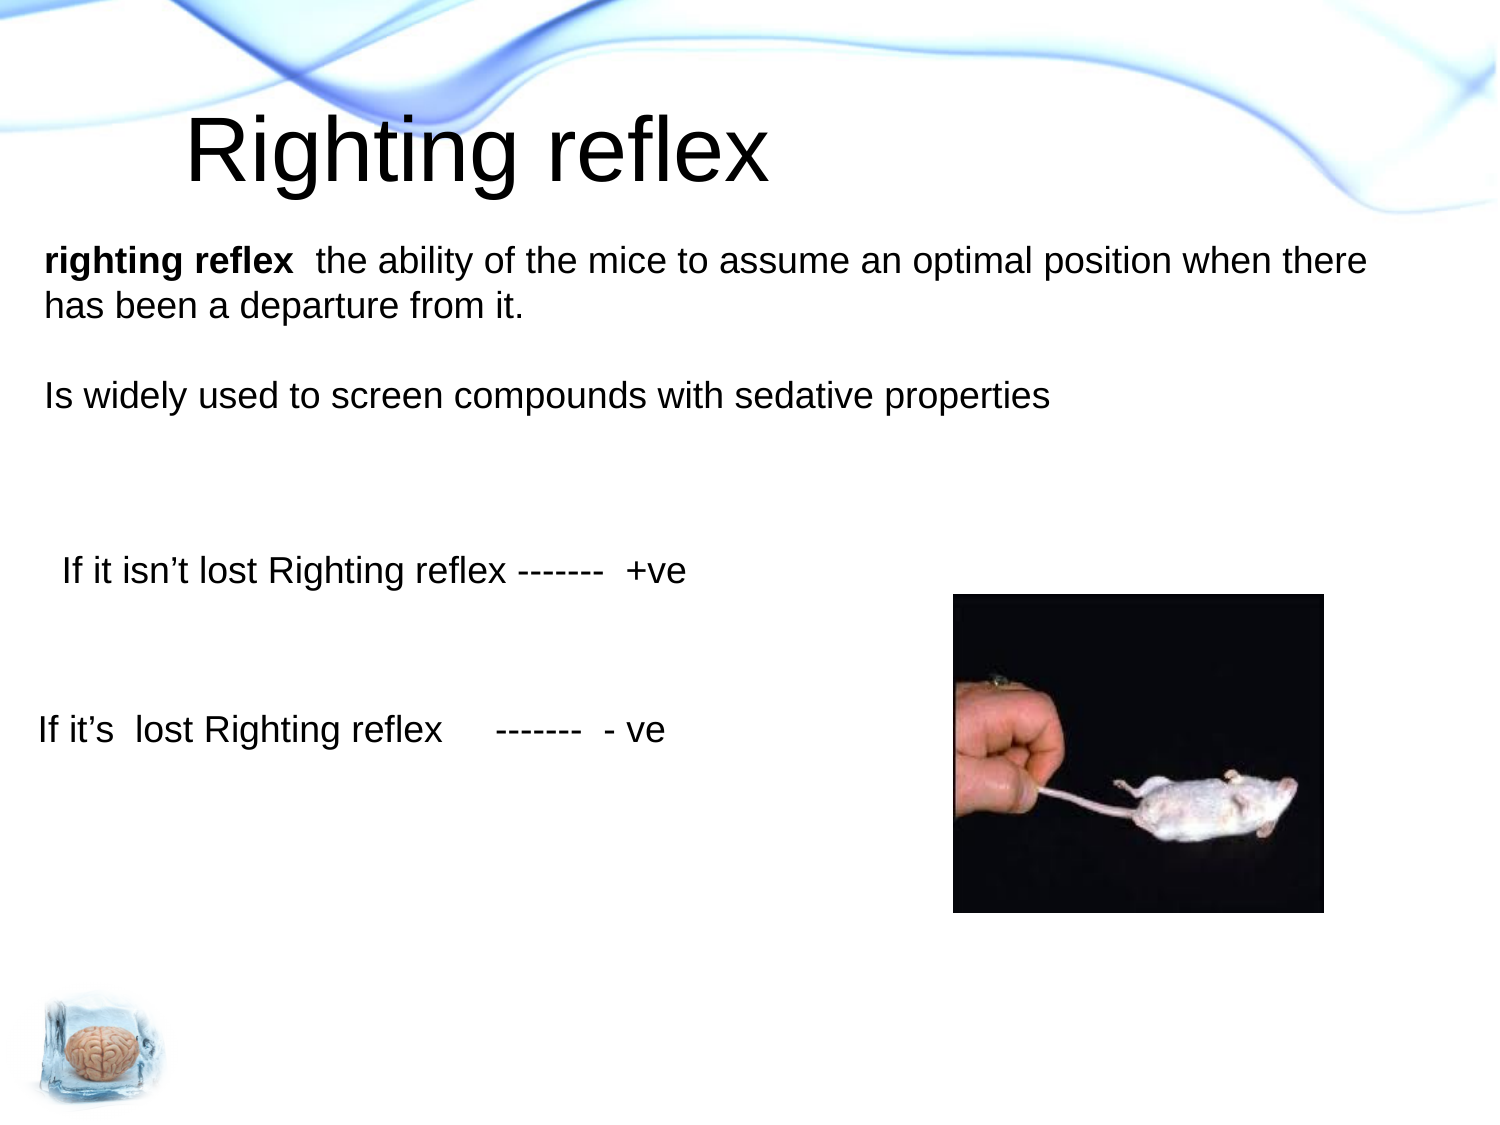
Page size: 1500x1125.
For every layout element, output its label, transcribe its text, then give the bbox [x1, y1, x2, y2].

text_box If it isn’t lost Righting reflex ------- +ve [46, 538, 703, 599]
text_box righting reflex the ability of the mice to assume an optimal position when there has been a departure from it. Is widely used to screen compounds with sedative properties [29, 228, 1447, 424]
picture [0, 0, 1500, 1125]
text_box Righting reflex [27, 82, 954, 220]
text_box If it’s lost Righting reflex ------- - ve [23, 697, 744, 758]
